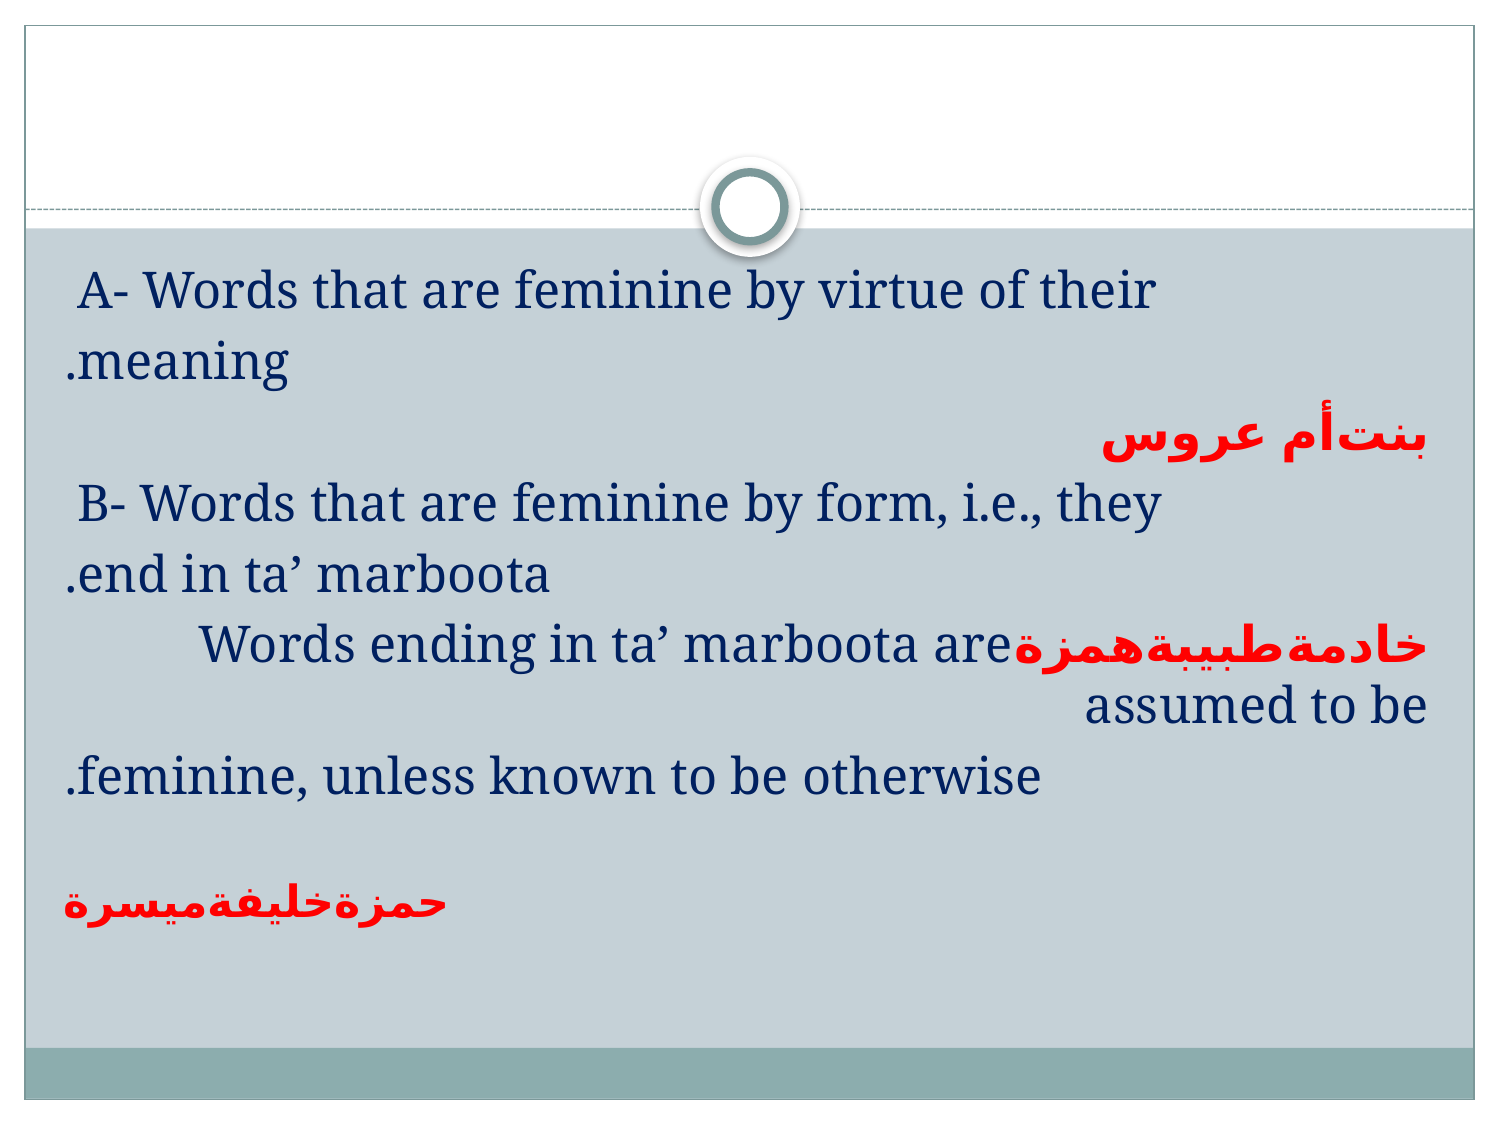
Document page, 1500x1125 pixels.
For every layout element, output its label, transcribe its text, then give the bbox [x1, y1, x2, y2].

list A- Words that are feminine by virtue of their meaning. بنت أم عروس B- Words that are feminine by form, i.e., they end in ta’ marboota. خادمة طبيبة همزة Words ending in ta’ marboota are assumed to be feminine, unless known to be otherwise. حمزة خليفة ميسرة [49, 250, 1445, 1001]
